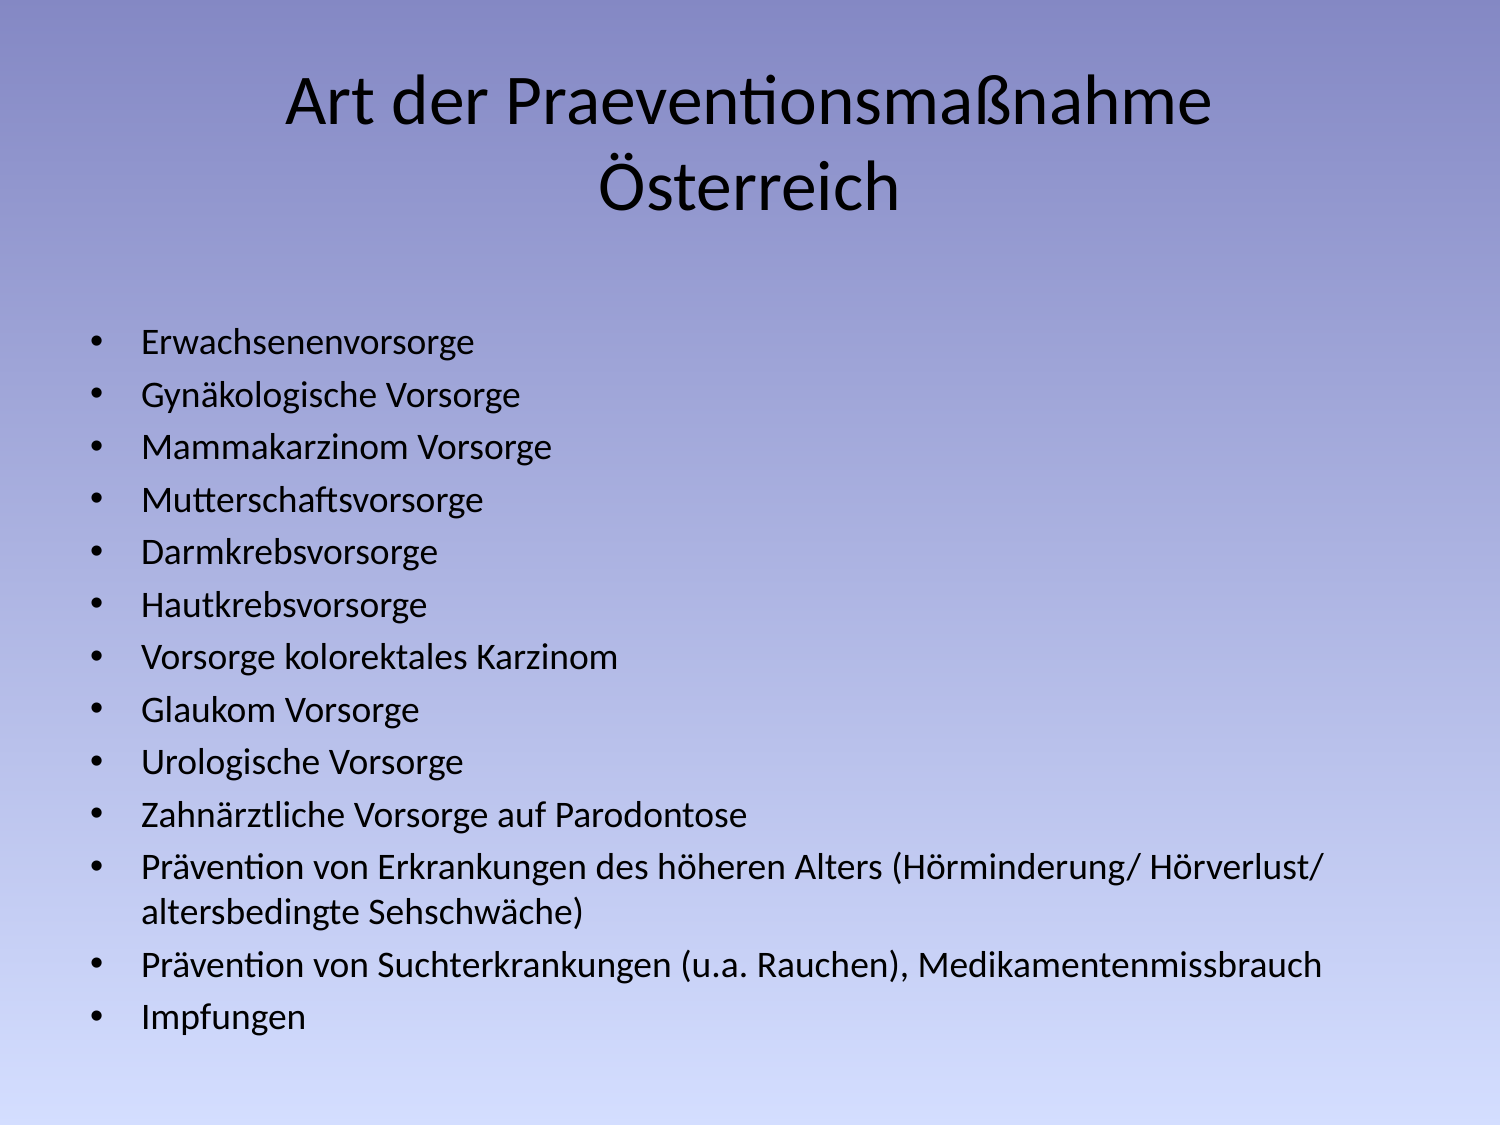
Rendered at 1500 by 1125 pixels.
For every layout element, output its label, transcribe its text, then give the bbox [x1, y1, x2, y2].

title Art der Praeventionsmaßnahme Österreich [75, 45, 1425, 233]
list Erwachsenenvorsorge Gynäkologische Vorsorge Mammakarzinom Vorsorge Mutterschaftsvorsorge Darmkrebsvorsorge Hautkrebsvorsorge Vorsorge kolorektales Karzinom Glaukom Vorsorge Urologische Vorsorge Zahnärztliche Vorsorge auf Parodontose Prävention von Erkrankungen des höheren Alters (Hörminderung/ Hörverlust/ altersbedingte Sehschwäche) Prävention von Suchterkrankungen (u.a. Rauchen), Medikamentenmissbrauch Impfungen [75, 262, 1425, 1094]
